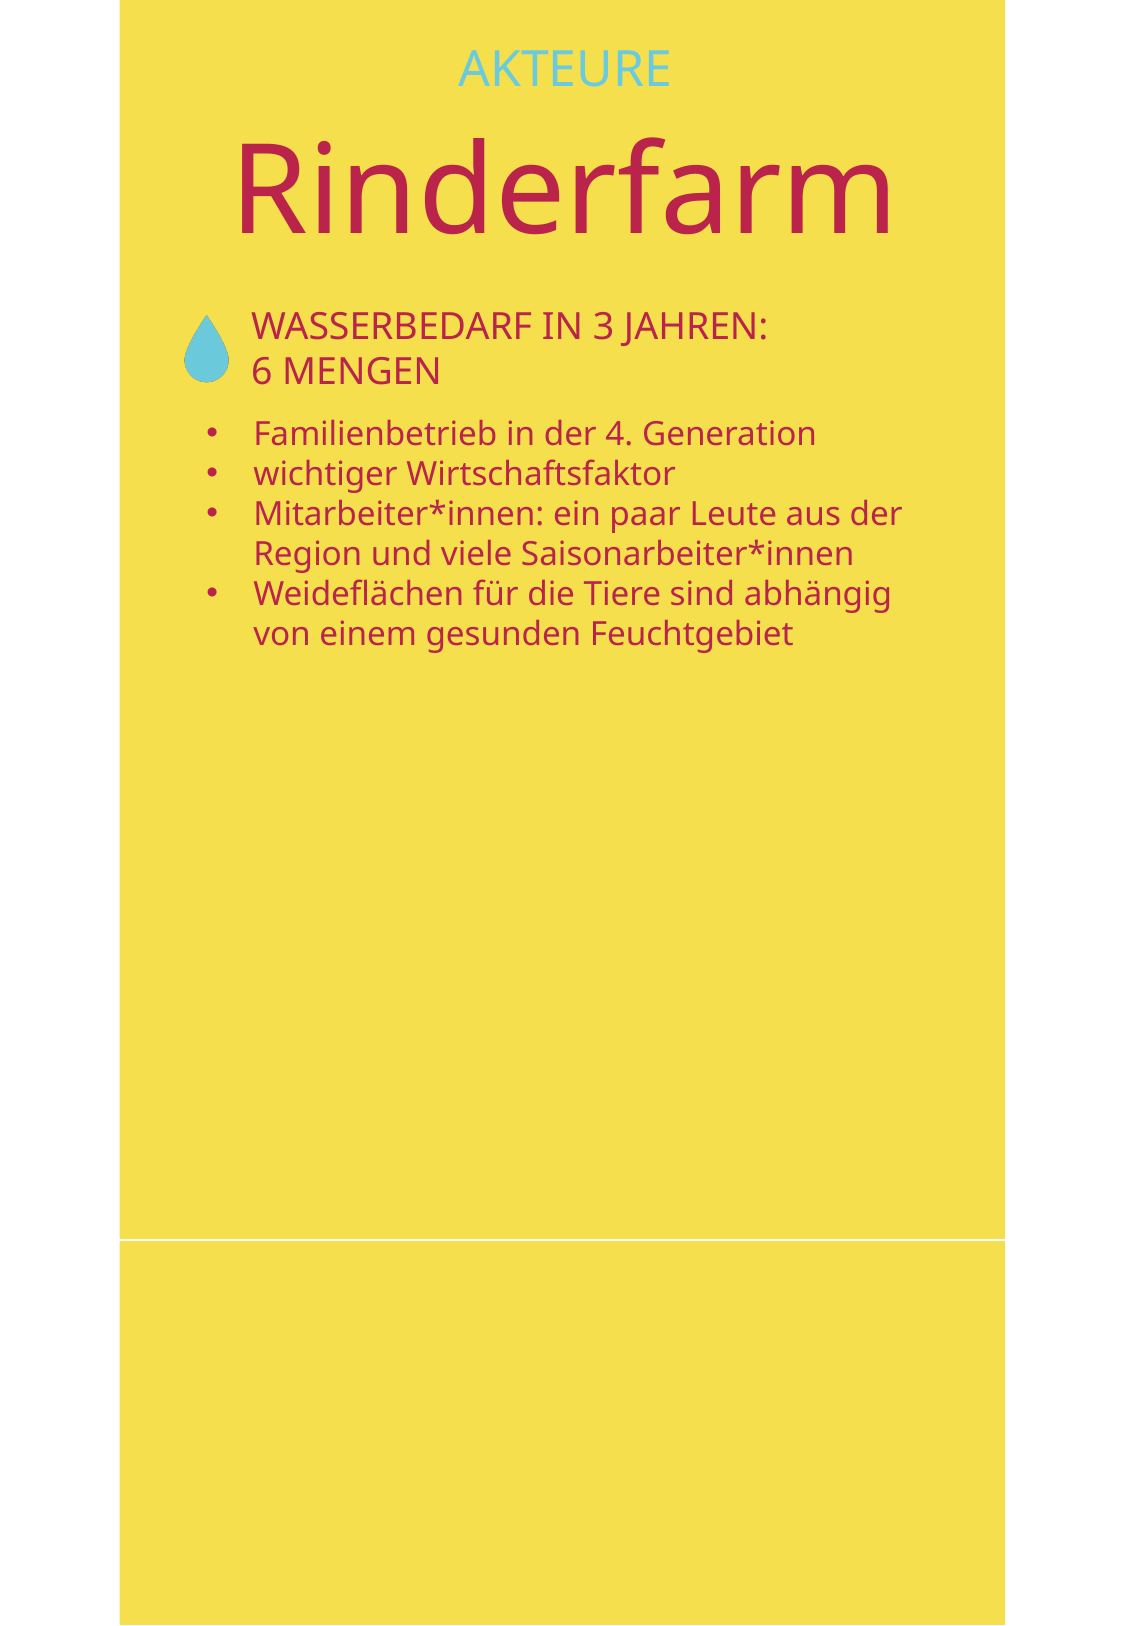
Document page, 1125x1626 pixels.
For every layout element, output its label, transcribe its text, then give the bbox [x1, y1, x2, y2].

text_box WASSERBEDARF IN 3 JAHREN: 6 MENGEN [236, 295, 976, 400]
picture [164, 306, 249, 391]
text_box [0, 0, 1125, 1240]
text_box Familienbetrieb in der 4. Generation wichtiger Wirtschaftsfaktor Mitarbeiter*innen: ein paar Leute aus der Region und viele Saisonarbeiter*innen Weideflächen für die Tiere sind abhängig von einem gesunden Feuchtgebiet [191, 405, 934, 705]
text_box [119, 1240, 1006, 1625]
